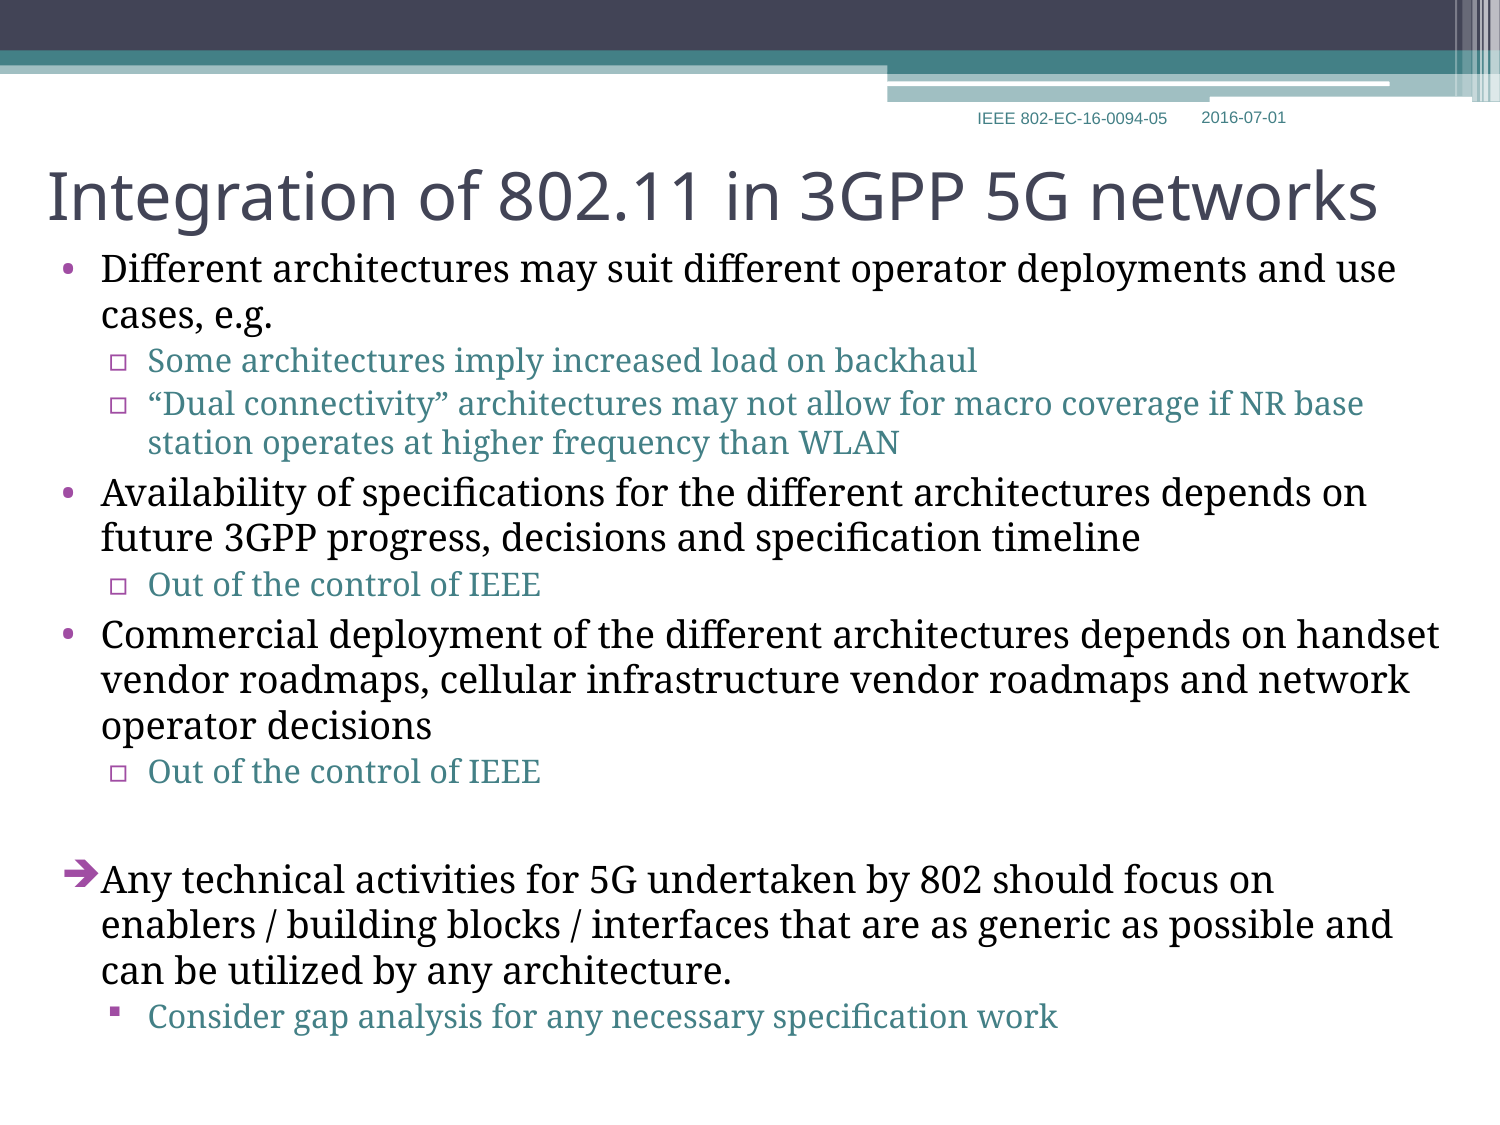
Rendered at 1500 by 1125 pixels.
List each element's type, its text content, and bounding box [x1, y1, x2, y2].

title Integration of 802.11 in 3GPP 5G networks [39, 136, 1473, 251]
list Different architectures may suit different operator deployments and use cases, e.g. Some architectures imply increased load on backhaul “Dual connectivity” architectures may not allow for macro coverage if NR base station operates at higher frequency than WLAN Availability of specifications for the different architectures depends on future 3GPP progress, decisions and specification timeline Out of the control of IEEE Commercial deployment of the different architectures depends on handset vendor roadmaps, cellular infrastructure vendor roadmaps and network operator decisions Out of the control of IEEE Any technical activities for 5G undertaken by 802 should focus on enablers / building blocks / interfaces that are as generic as possible and can be utilized by any architecture. Consider gap analysis for any necessary specification work [36, 236, 1463, 1051]
